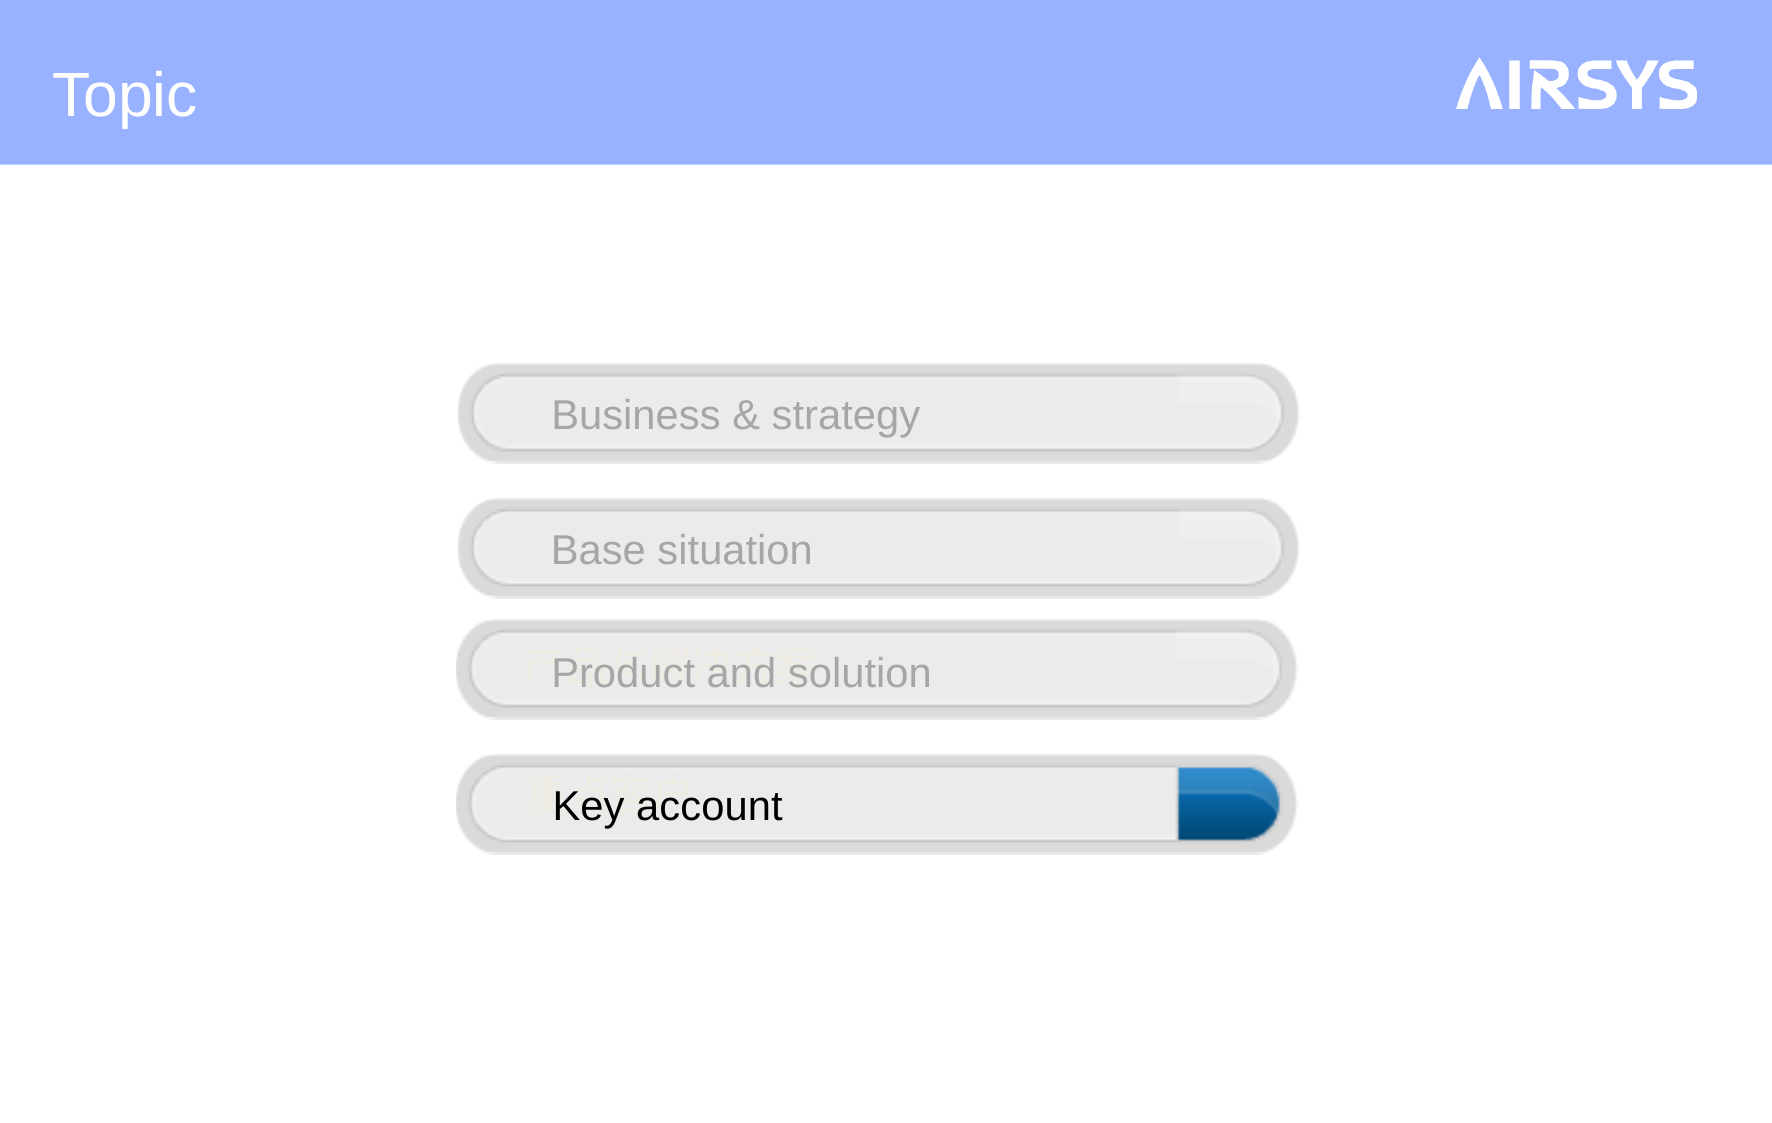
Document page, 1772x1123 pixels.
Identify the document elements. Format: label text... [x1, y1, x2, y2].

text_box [455, 363, 1301, 856]
text_box Topic [37, 58, 1368, 125]
picture [1456, 57, 1697, 109]
